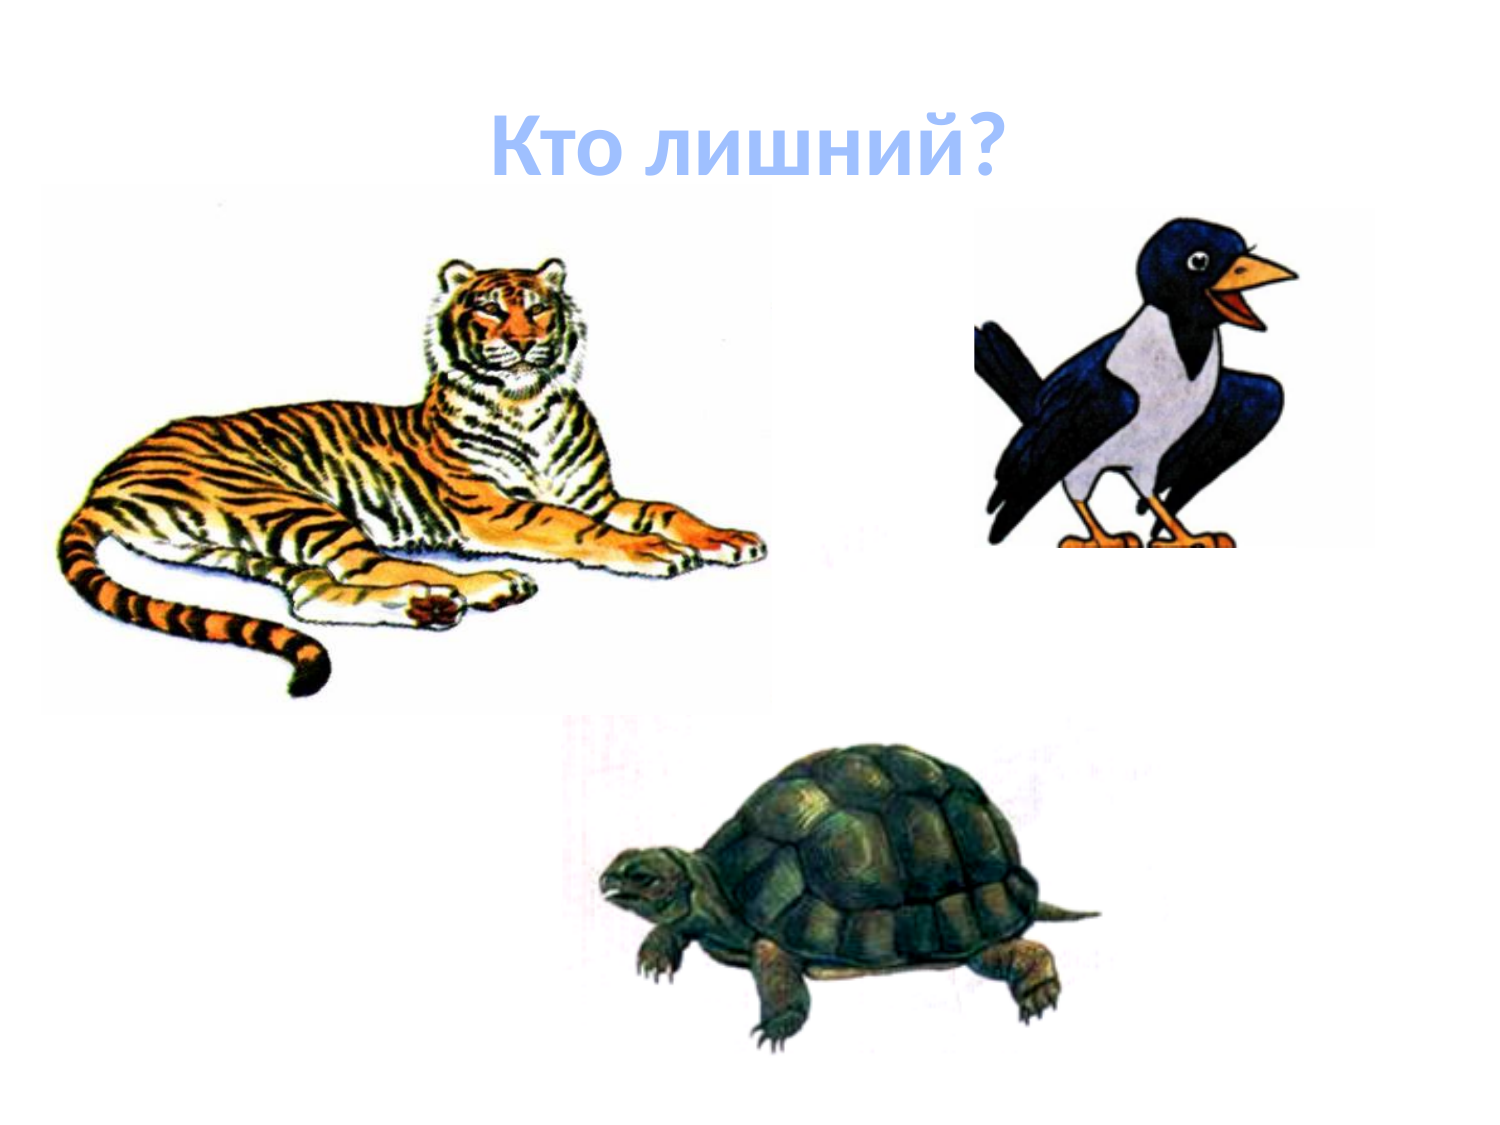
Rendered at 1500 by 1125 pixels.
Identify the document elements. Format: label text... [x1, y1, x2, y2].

title Кто лишний? [75, 45, 1425, 233]
picture [40, 184, 1375, 1065]
